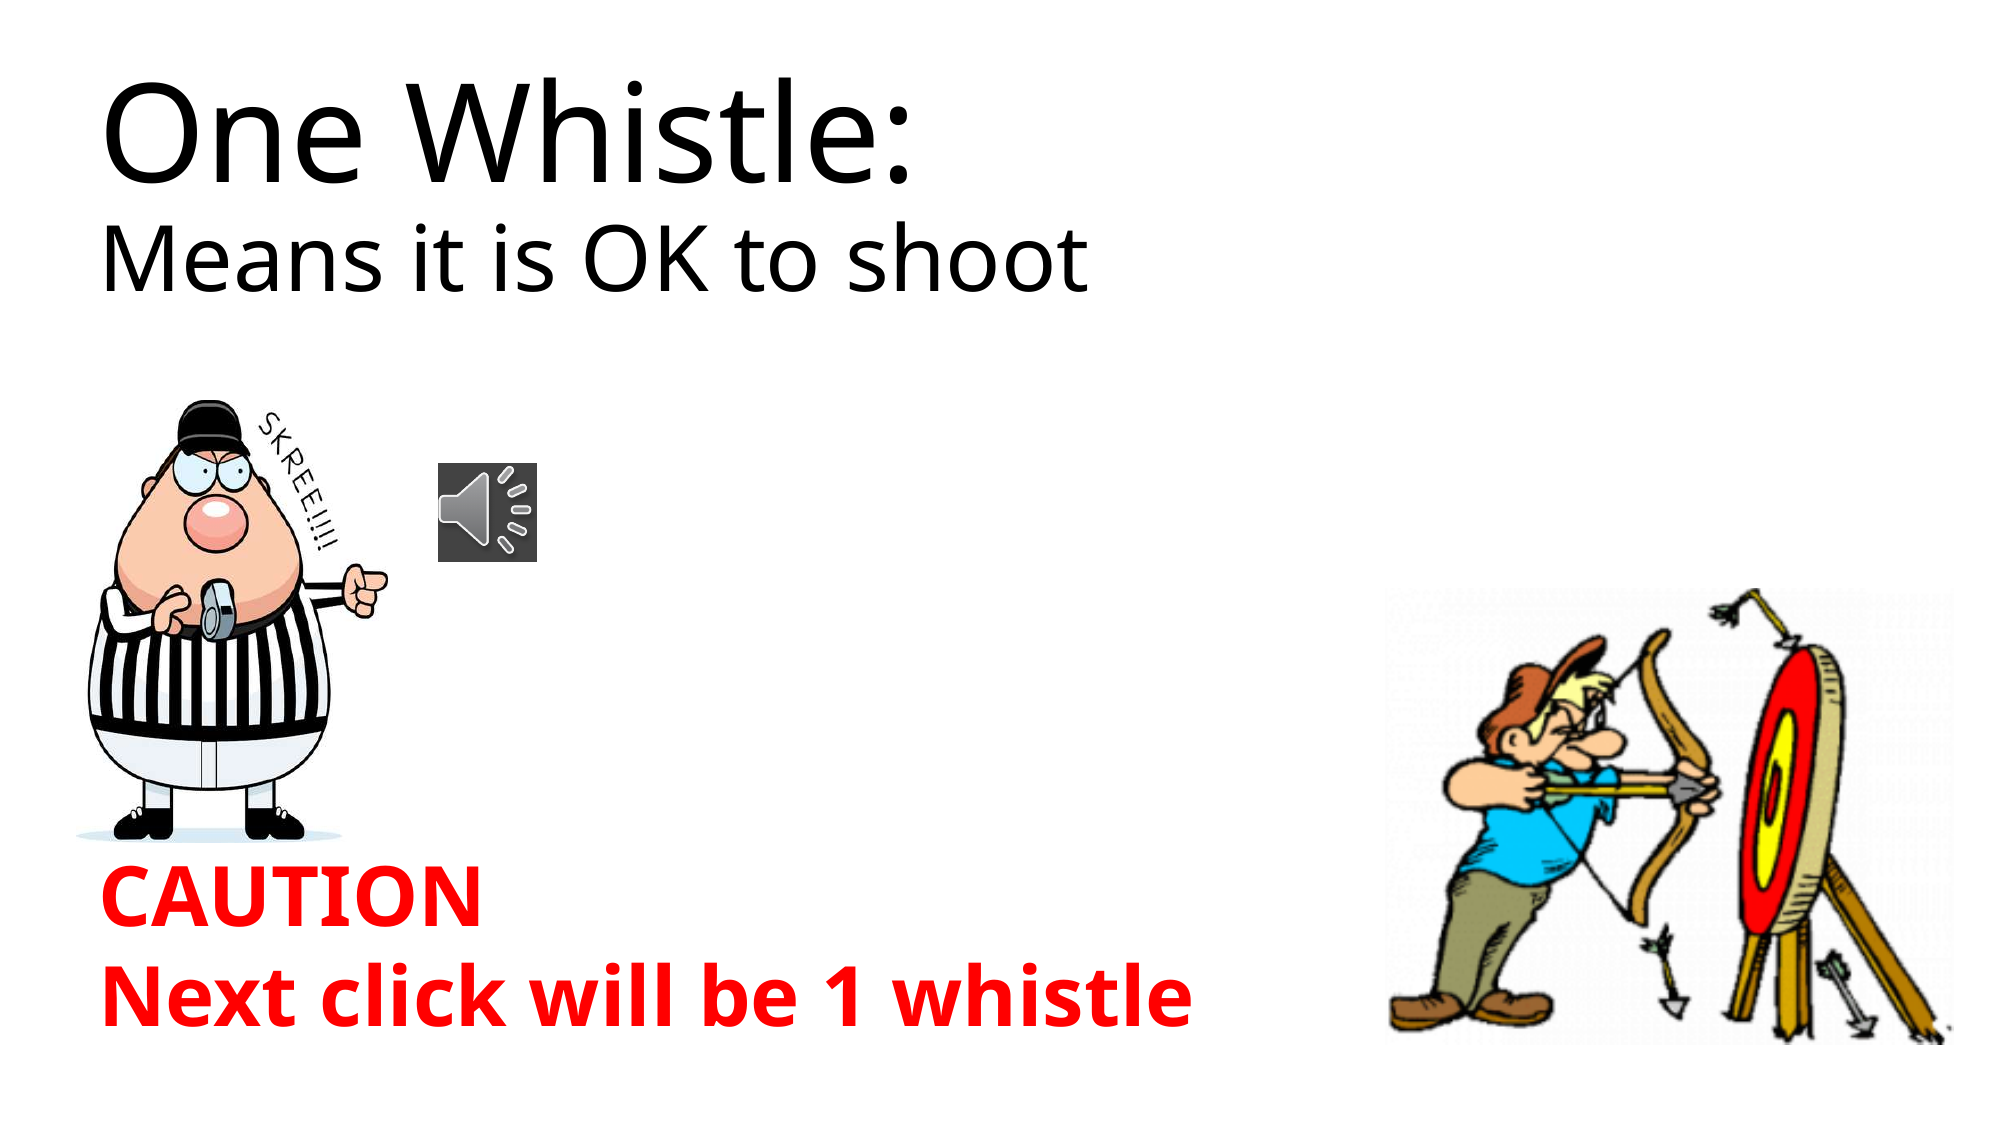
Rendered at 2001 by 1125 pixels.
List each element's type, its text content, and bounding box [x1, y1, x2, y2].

text_box CAUTION Next click will be 1 whistle [83, 835, 1413, 1050]
picture [437, 462, 538, 563]
title One Whistle: Means it is OK to shoot [83, 34, 1917, 340]
picture [1385, 587, 1954, 1045]
picture [76, 400, 388, 844]
